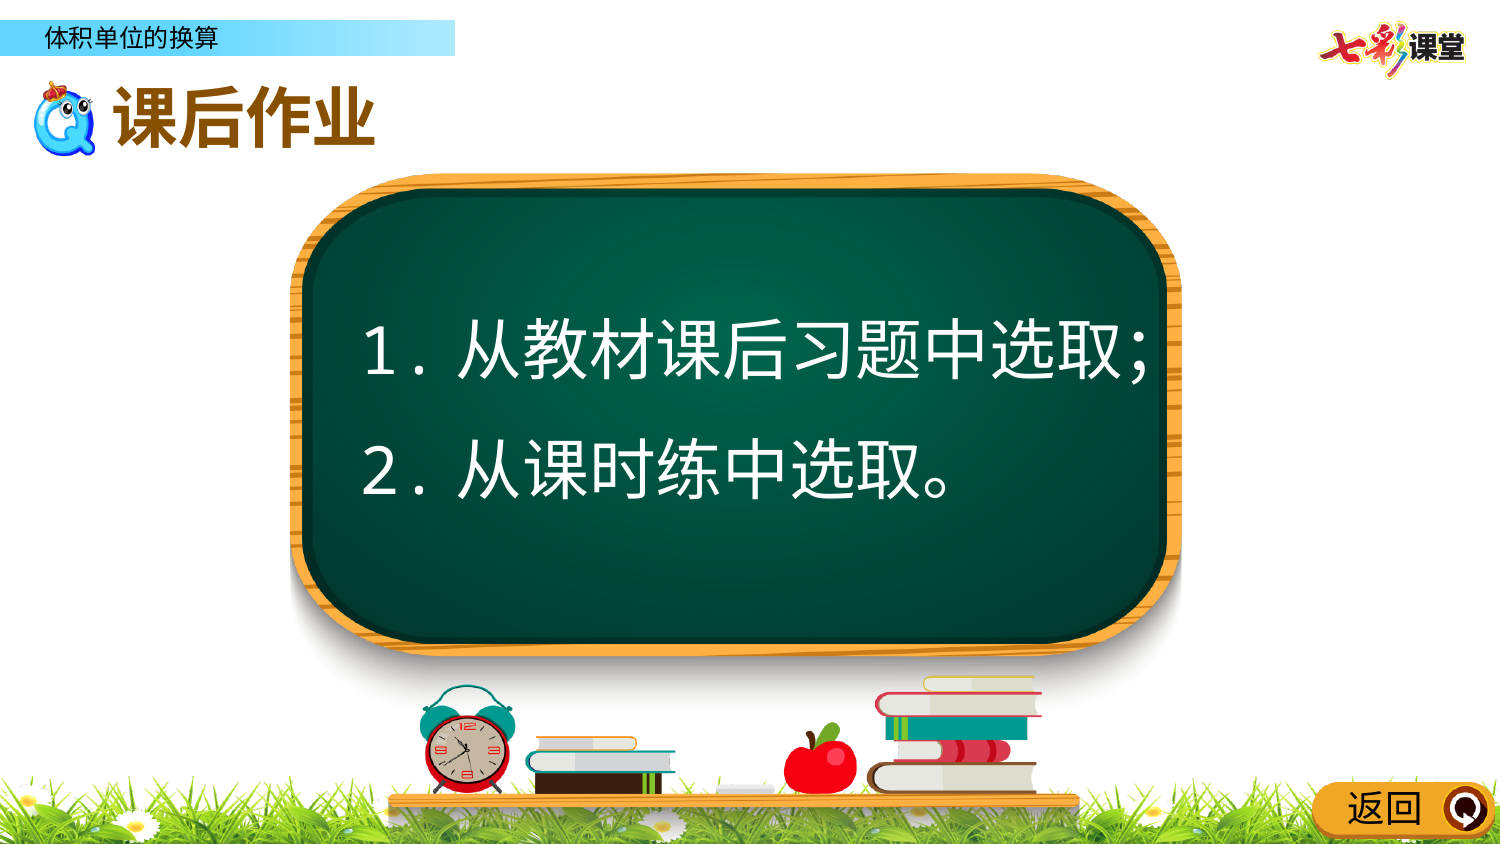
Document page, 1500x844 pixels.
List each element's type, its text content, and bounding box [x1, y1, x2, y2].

picture [34, 80, 96, 157]
text_box 课后作业 [100, 69, 404, 161]
picture [0, 173, 1500, 844]
picture [1316, 20, 1468, 80]
